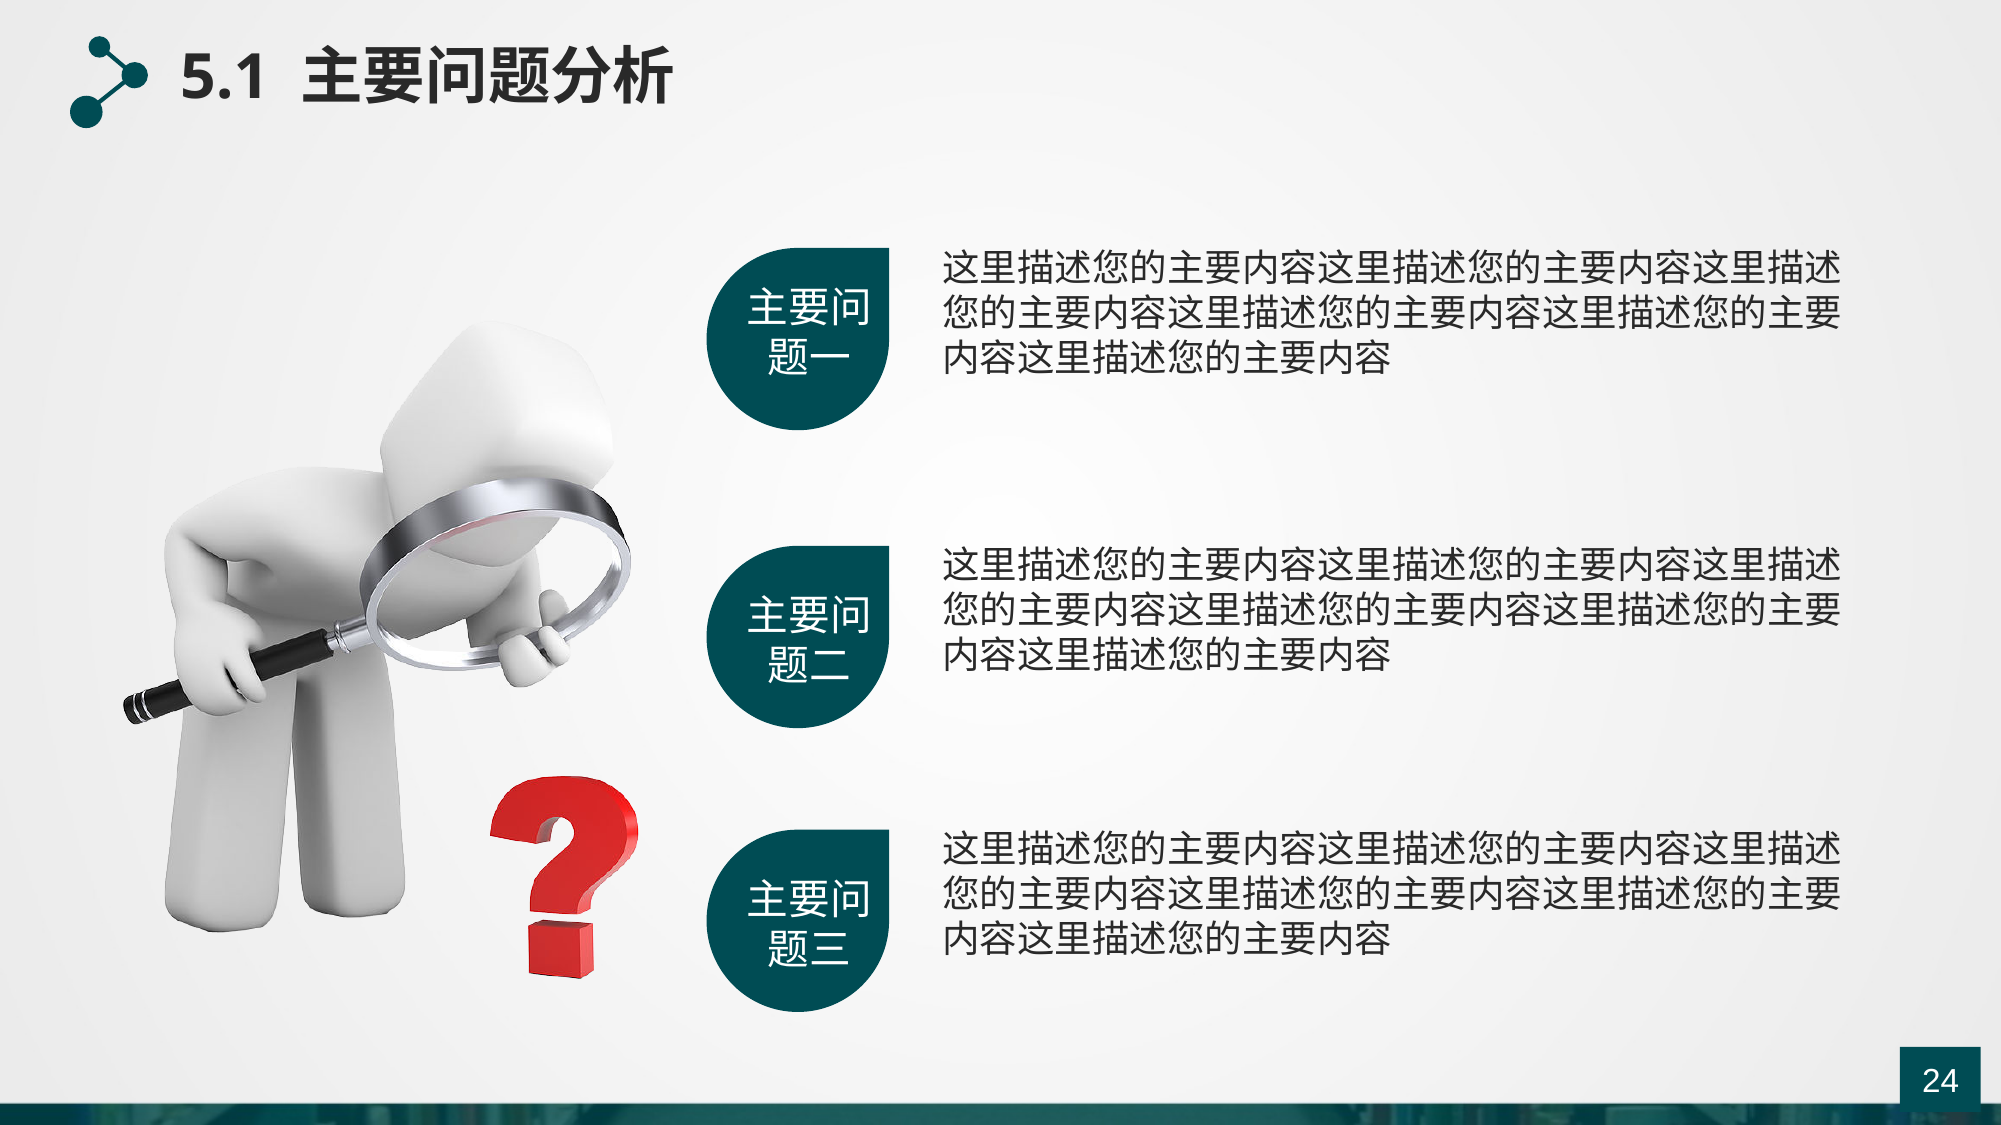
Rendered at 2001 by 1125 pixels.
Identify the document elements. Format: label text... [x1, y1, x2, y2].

text_box [720, 388, 875, 431]
text_box 这里描述您的主要内容这里描述您的主要内容这里描述您的主要内容这里描述您的主要内容这里描述您的主要内容这里描述您的主要内容 [927, 534, 1863, 684]
text_box [70, 36, 148, 129]
text_box 主要问题三 [719, 865, 900, 980]
text_box [706, 590, 719, 683]
text_box [728, 980, 868, 1012]
text_box 5.1 主要问题分析 [165, 28, 691, 119]
text_box 主要问题二 [719, 581, 900, 696]
text_box 这里描述您的主要内容这里描述您的主要内容这里描述您的主要内容这里描述您的主要内容这里描述您的主要内容这里描述您的主要内容 [927, 817, 1863, 968]
text_box [725, 829, 890, 865]
text_box 这里描述您的主要内容这里描述您的主要内容这里描述您的主要内容这里描述您的主要内容这里描述您的主要内容这里描述您的主要内容 [927, 236, 1863, 386]
text_box [706, 874, 719, 967]
text_box [734, 247, 890, 273]
text_box 主要问题一 [719, 273, 900, 388]
text_box [706, 293, 719, 385]
text_box [728, 696, 868, 729]
picture [0, 0, 2001, 1125]
text_box [725, 545, 890, 581]
